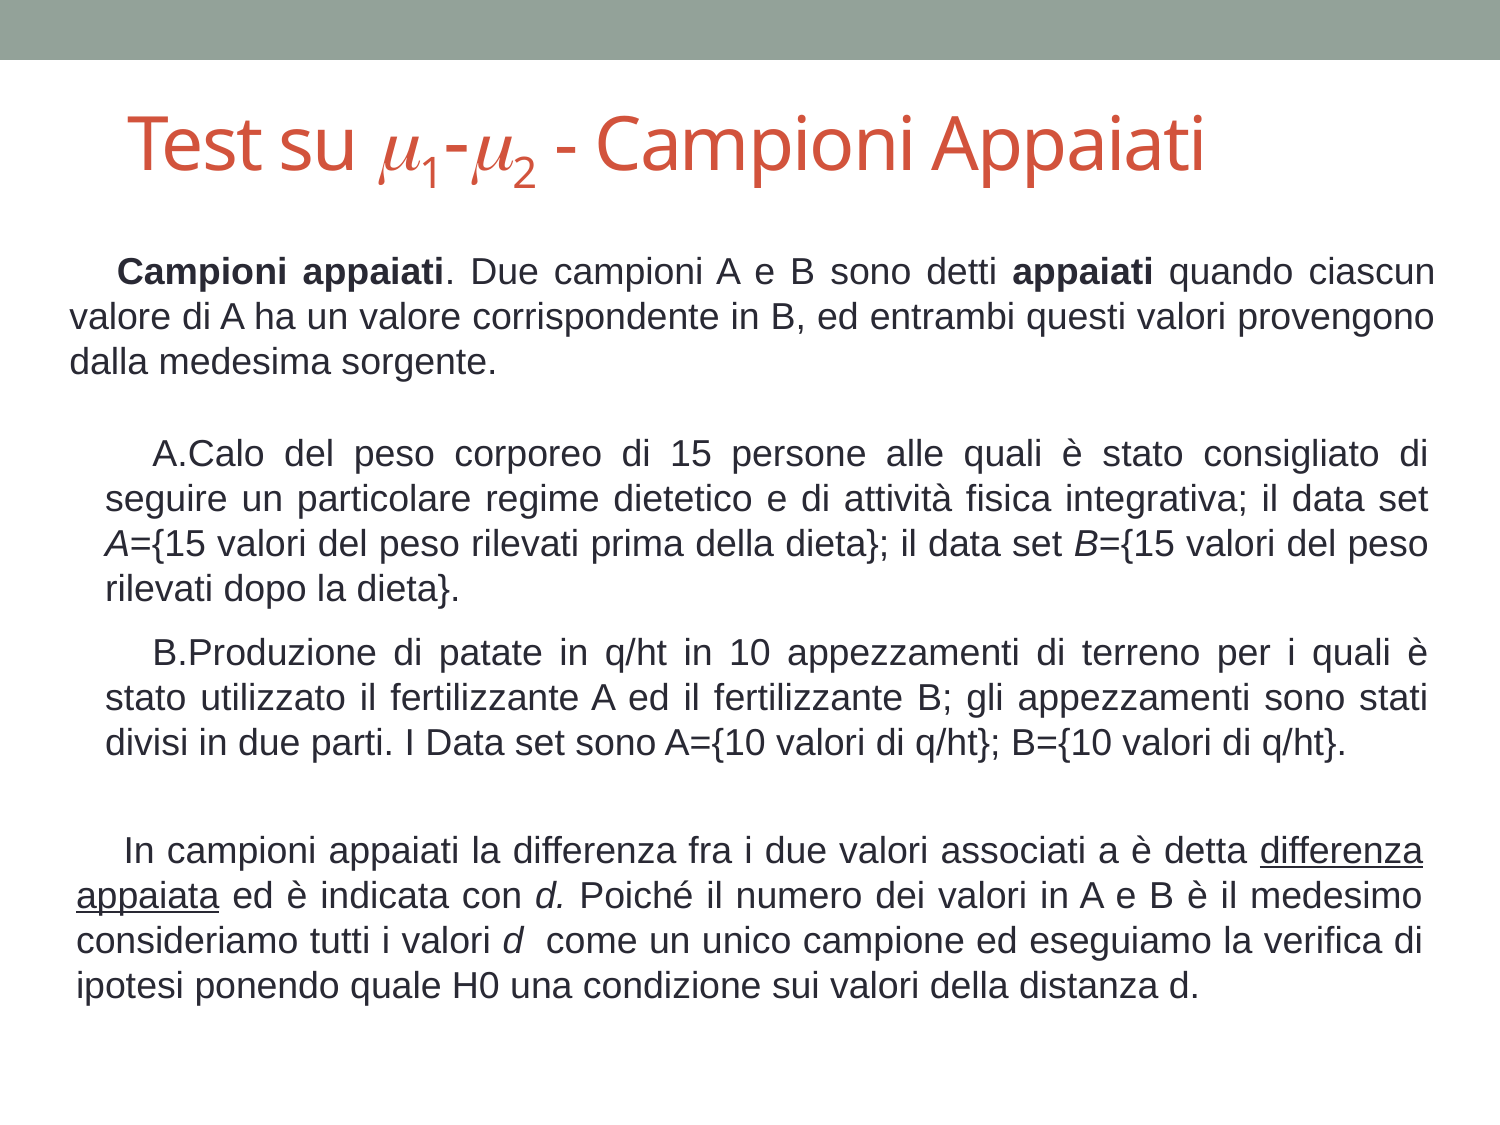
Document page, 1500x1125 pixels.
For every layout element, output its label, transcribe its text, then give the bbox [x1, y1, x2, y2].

title Test su m1-m2 - Campioni Appaiati [112, 83, 1388, 210]
text_box Campioni appaiati. Due campioni A e B sono detti appaiati quando ciascun valore di A ha un valore corrispondente in B, ed entrambi questi valori provengono dalla medesima sorgente. [54, 239, 1450, 390]
text_box In campioni appaiati la differenza fra i due valori associati a è detta differenza appaiata ed è indicata con d. Poiché il numero dei valori in A e B è il medesimo consideriamo tutti i valori d come un unico campione ed eseguiamo la verifica di ipotesi ponendo quale H0 una condizione sui valori della distanza d. [61, 818, 1438, 1014]
text_box Calo del peso corporeo di 15 persone alle quali è stato consigliato di seguire un particolare regime dietetico e di attività fisica integrativa; il data set A={15 valori del peso rilevati prima della dieta}; il data set B={15 valori del peso rilevati dopo la dieta}. Produzione di patate in q/ht in 10 appezzamenti di terreno per i quali è stato utilizzato il fertilizzante A ed il fertilizzante B; gli appezzamenti sono stati divisi in due parti. I Data set sono A={10 valori di q/ht}; B={10 valori di q/ht}. [54, 422, 1444, 771]
